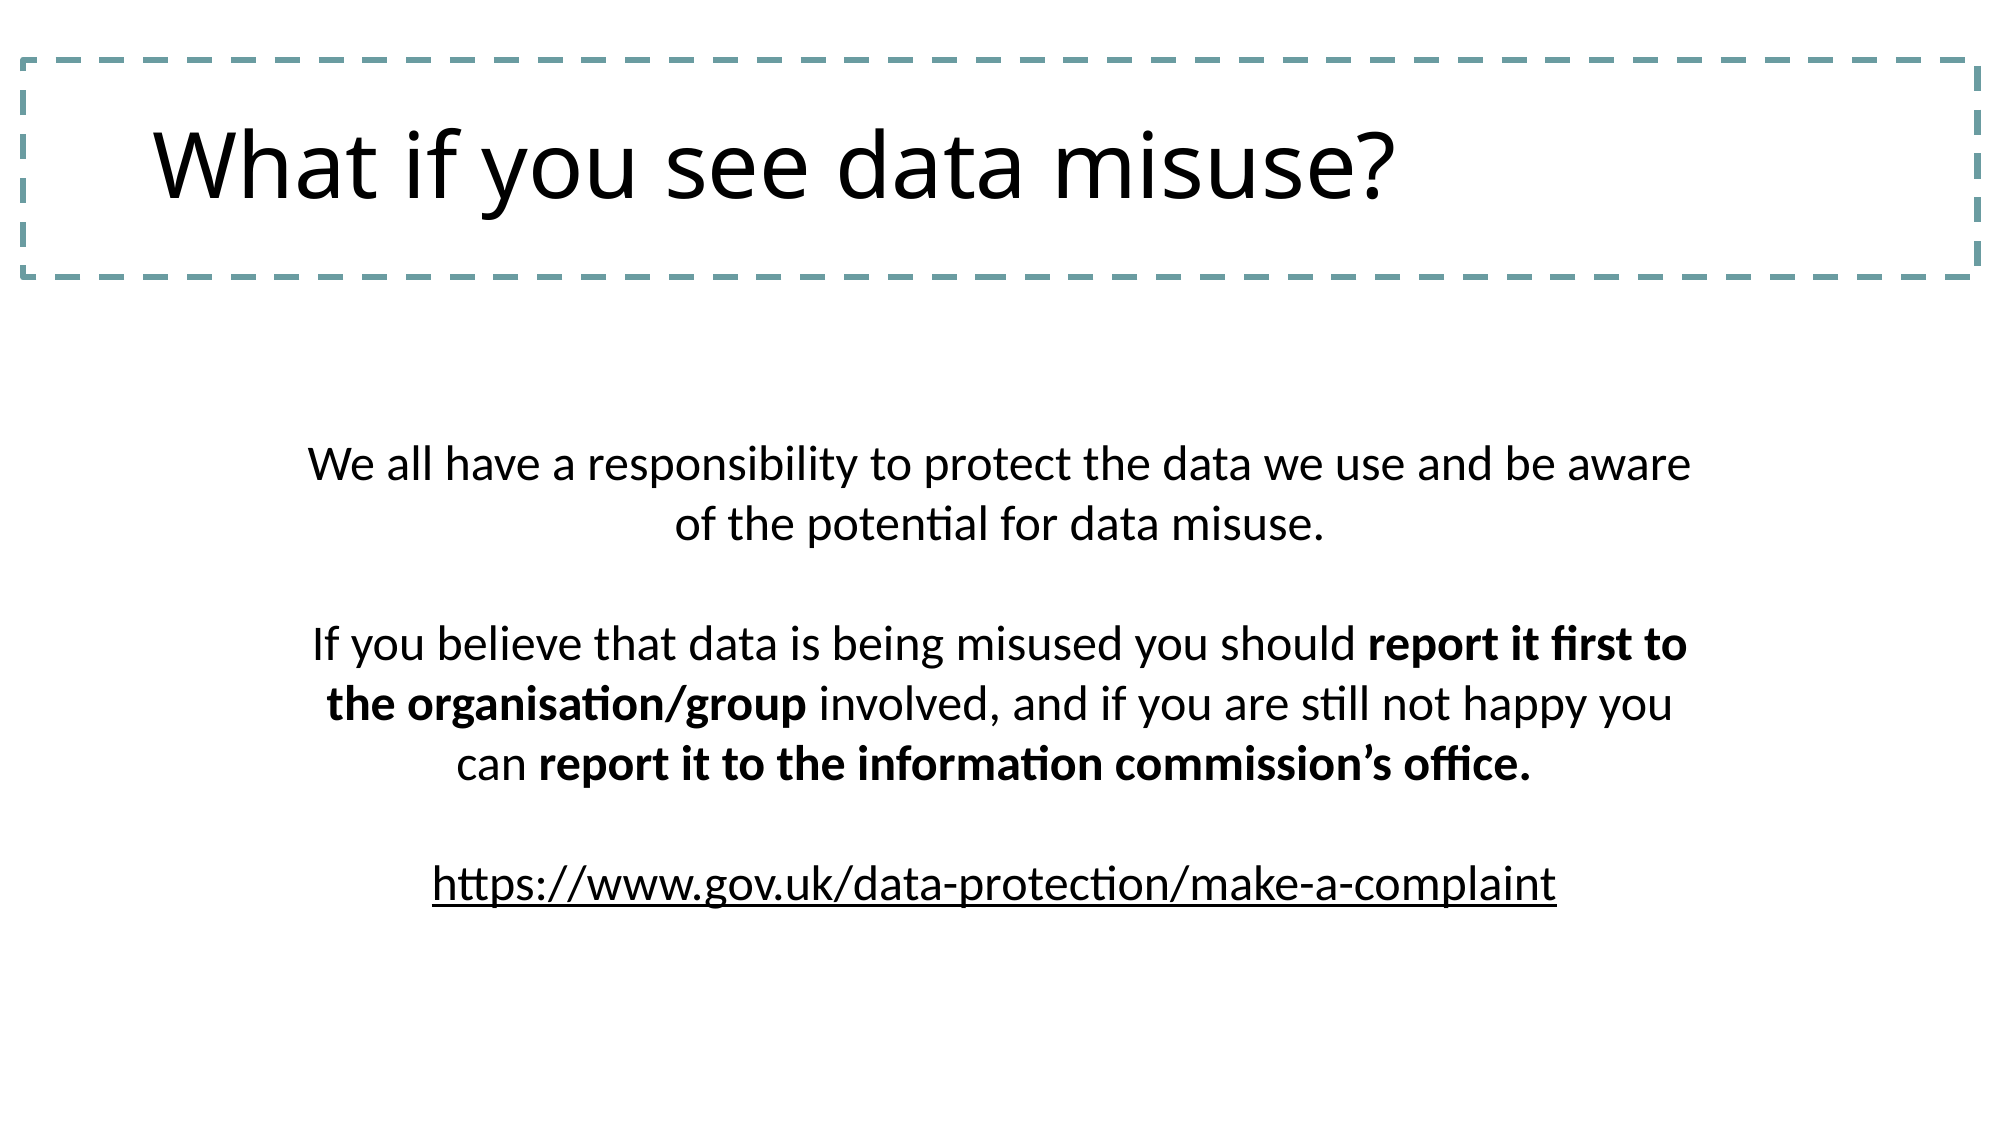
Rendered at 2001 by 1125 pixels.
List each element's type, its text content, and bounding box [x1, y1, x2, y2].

text_box We all have a responsibility to protect the data we use and be aware of the potential for data misuse. If you believe that data is being misused you should report it first to the organisation/group involved, and if you are still not happy you can report it to the information commission’s office. https://www.gov.uk/data-protection/make-a-complaint [279, 423, 1721, 919]
title What if you see data misuse? [137, 59, 1863, 278]
